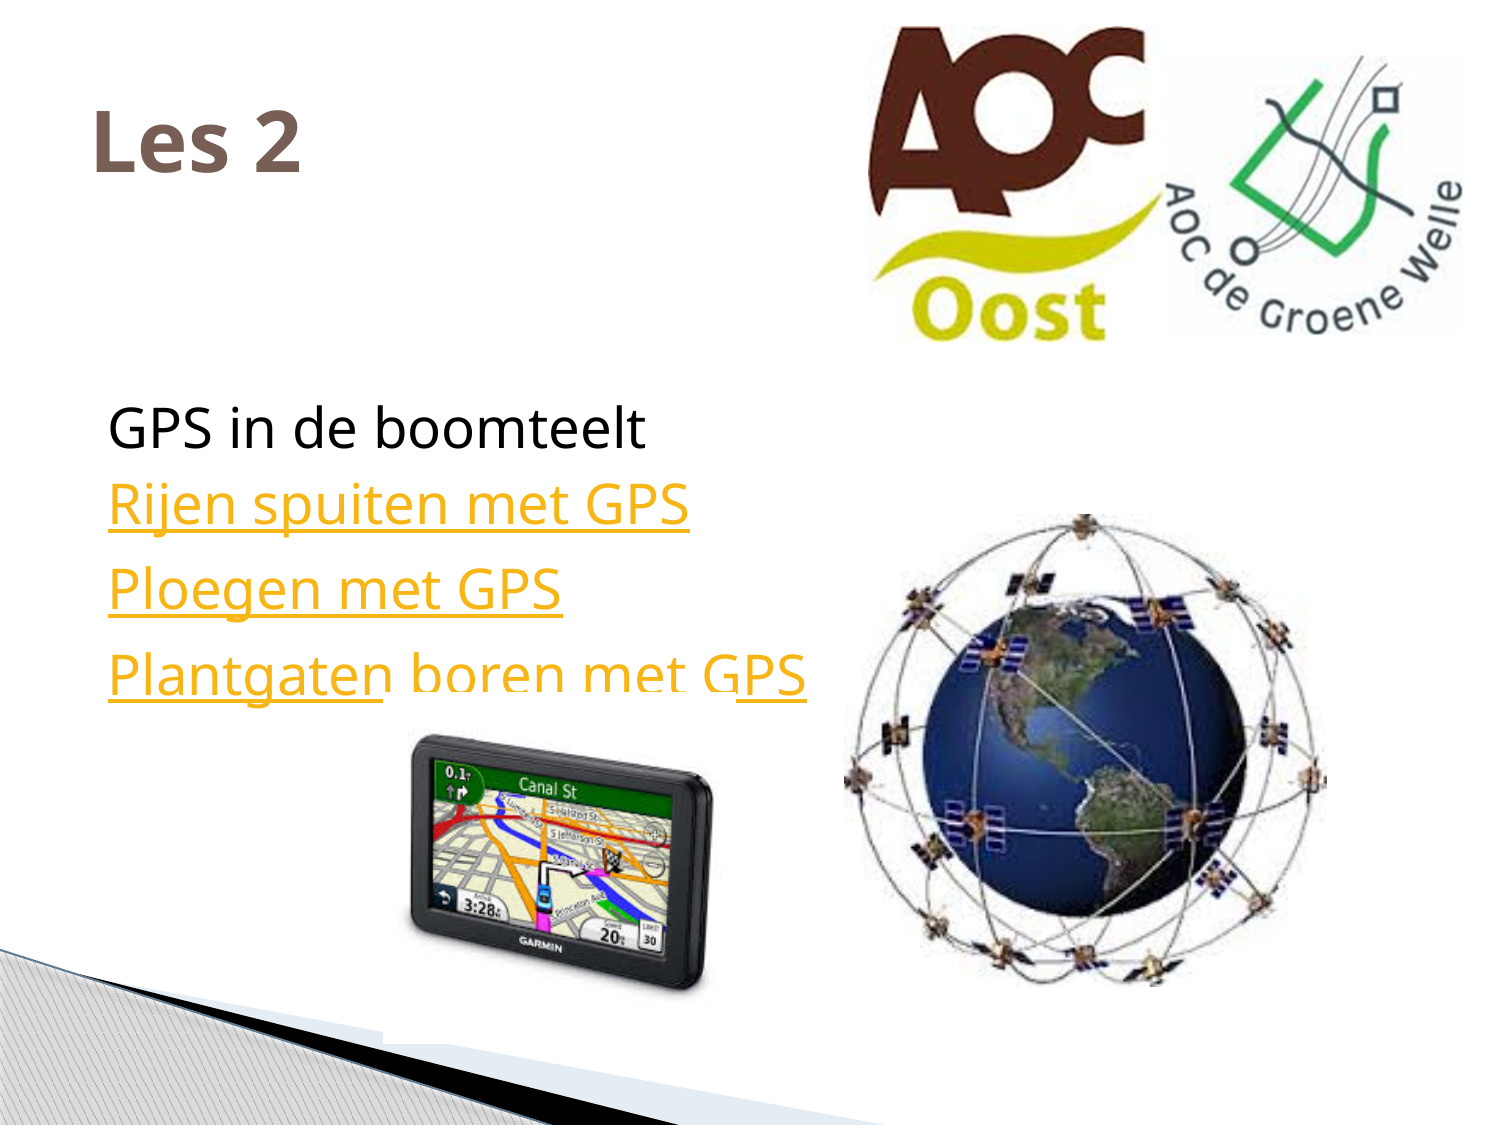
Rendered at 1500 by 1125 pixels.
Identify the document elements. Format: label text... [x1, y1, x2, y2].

title Les 2 [75, 45, 862, 233]
picture [867, 26, 1473, 365]
picture [383, 692, 736, 1045]
picture [844, 514, 1327, 988]
list GPS in de boomteelt Rijen spuiten met GPS Ploegen met GPS Plantgaten boren met GPS [75, 385, 1425, 986]
